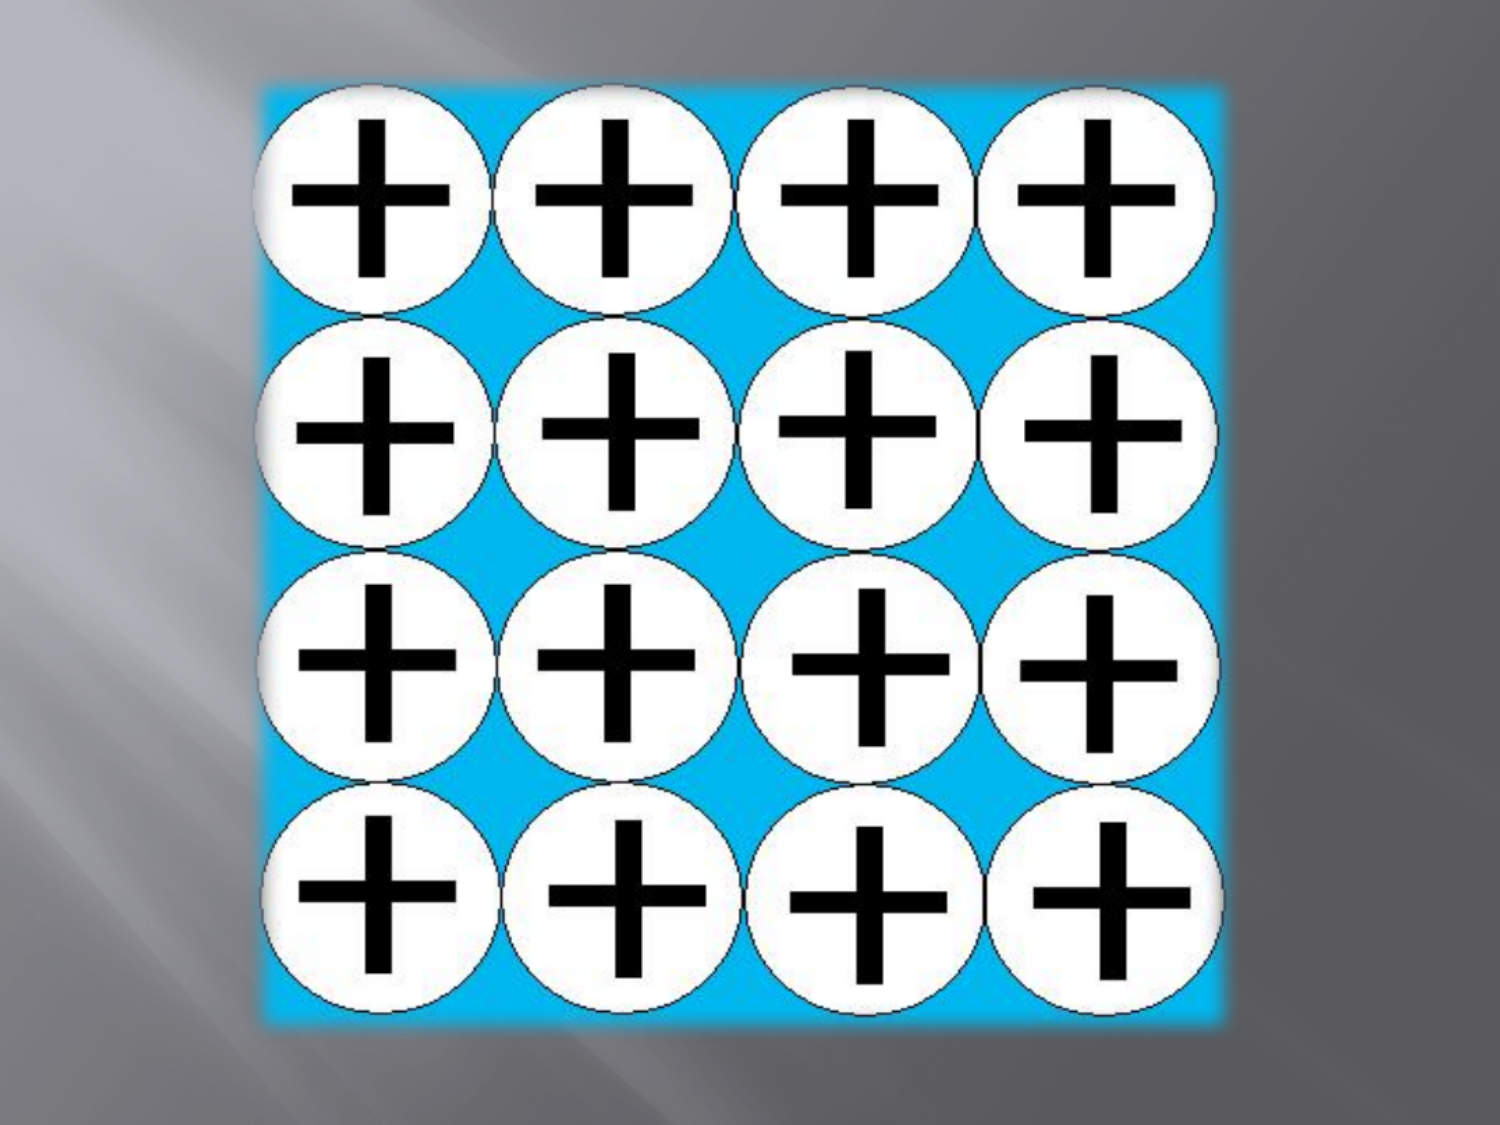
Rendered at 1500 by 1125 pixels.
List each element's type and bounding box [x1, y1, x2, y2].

picture [245, 70, 1243, 1044]
